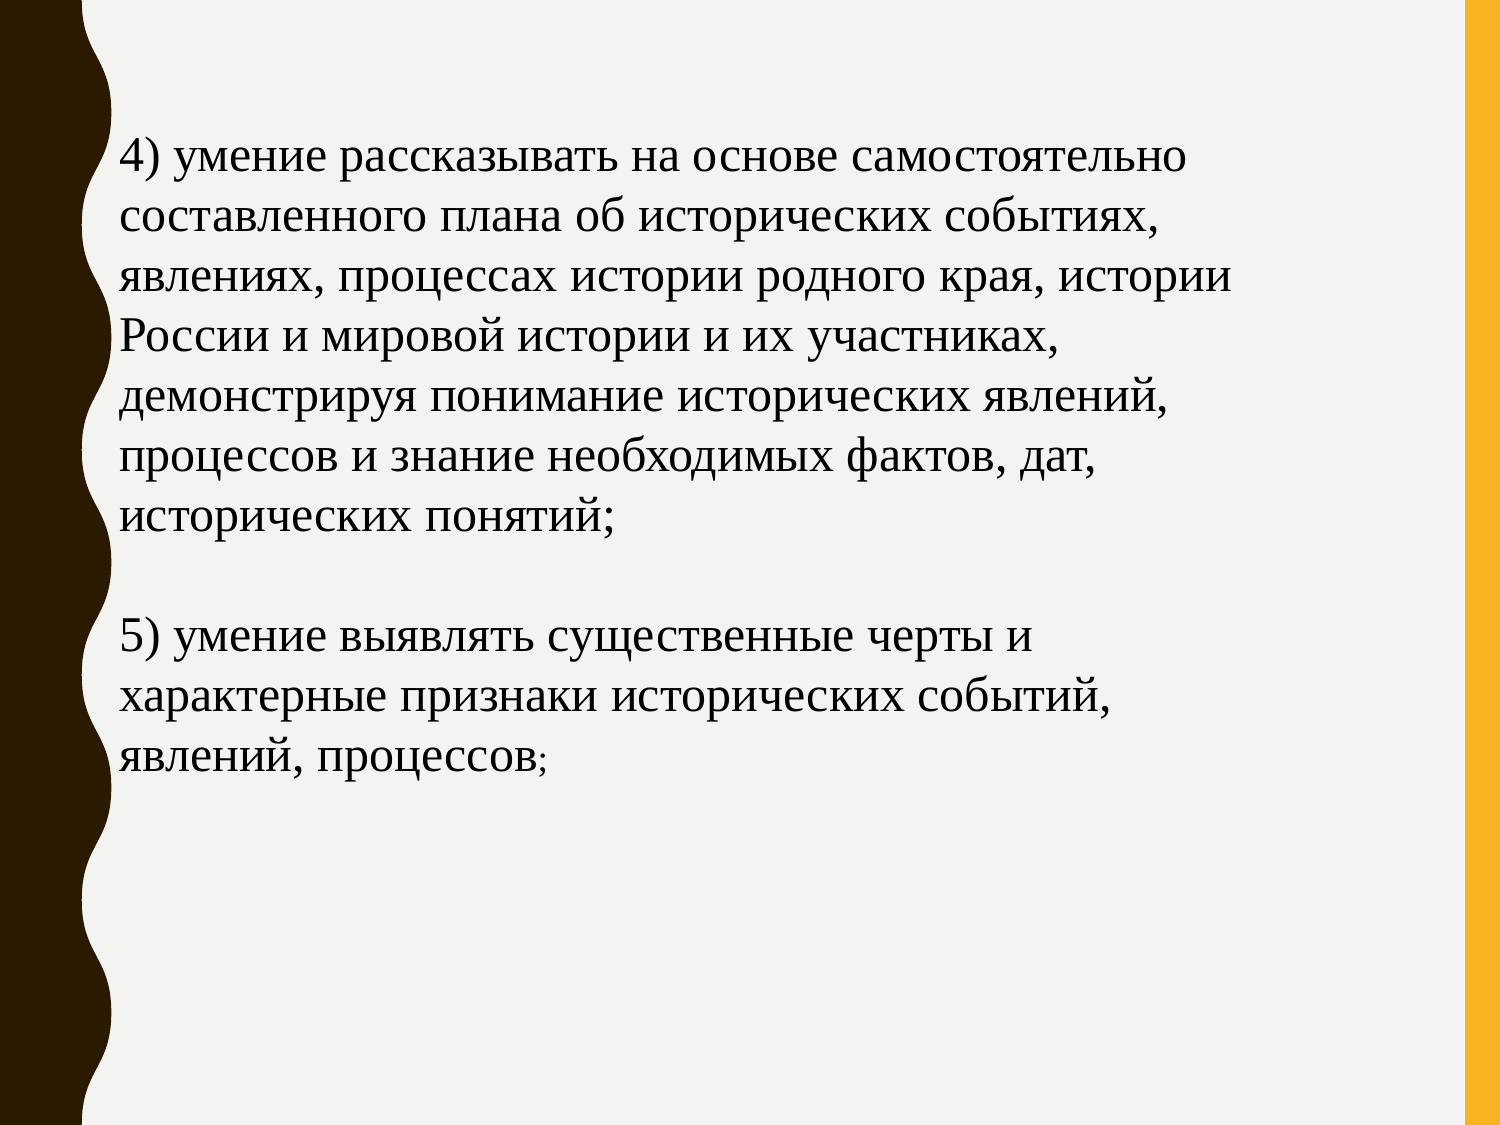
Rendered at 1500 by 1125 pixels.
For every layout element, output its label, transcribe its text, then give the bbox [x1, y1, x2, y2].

text_box 4) умение рассказывать на основе самостоятельно составленного плана об исторических событиях, явлениях, процессах истории родного края, истории России и мировой истории и их участниках, демонстрируя понимание исторических явлений, процессов и знание необходимых фактов, дат, исторических понятий; 5) умение выявлять существенные черты и характерные признаки исторических событий, явлений, процессов; [29, 113, 1258, 789]
